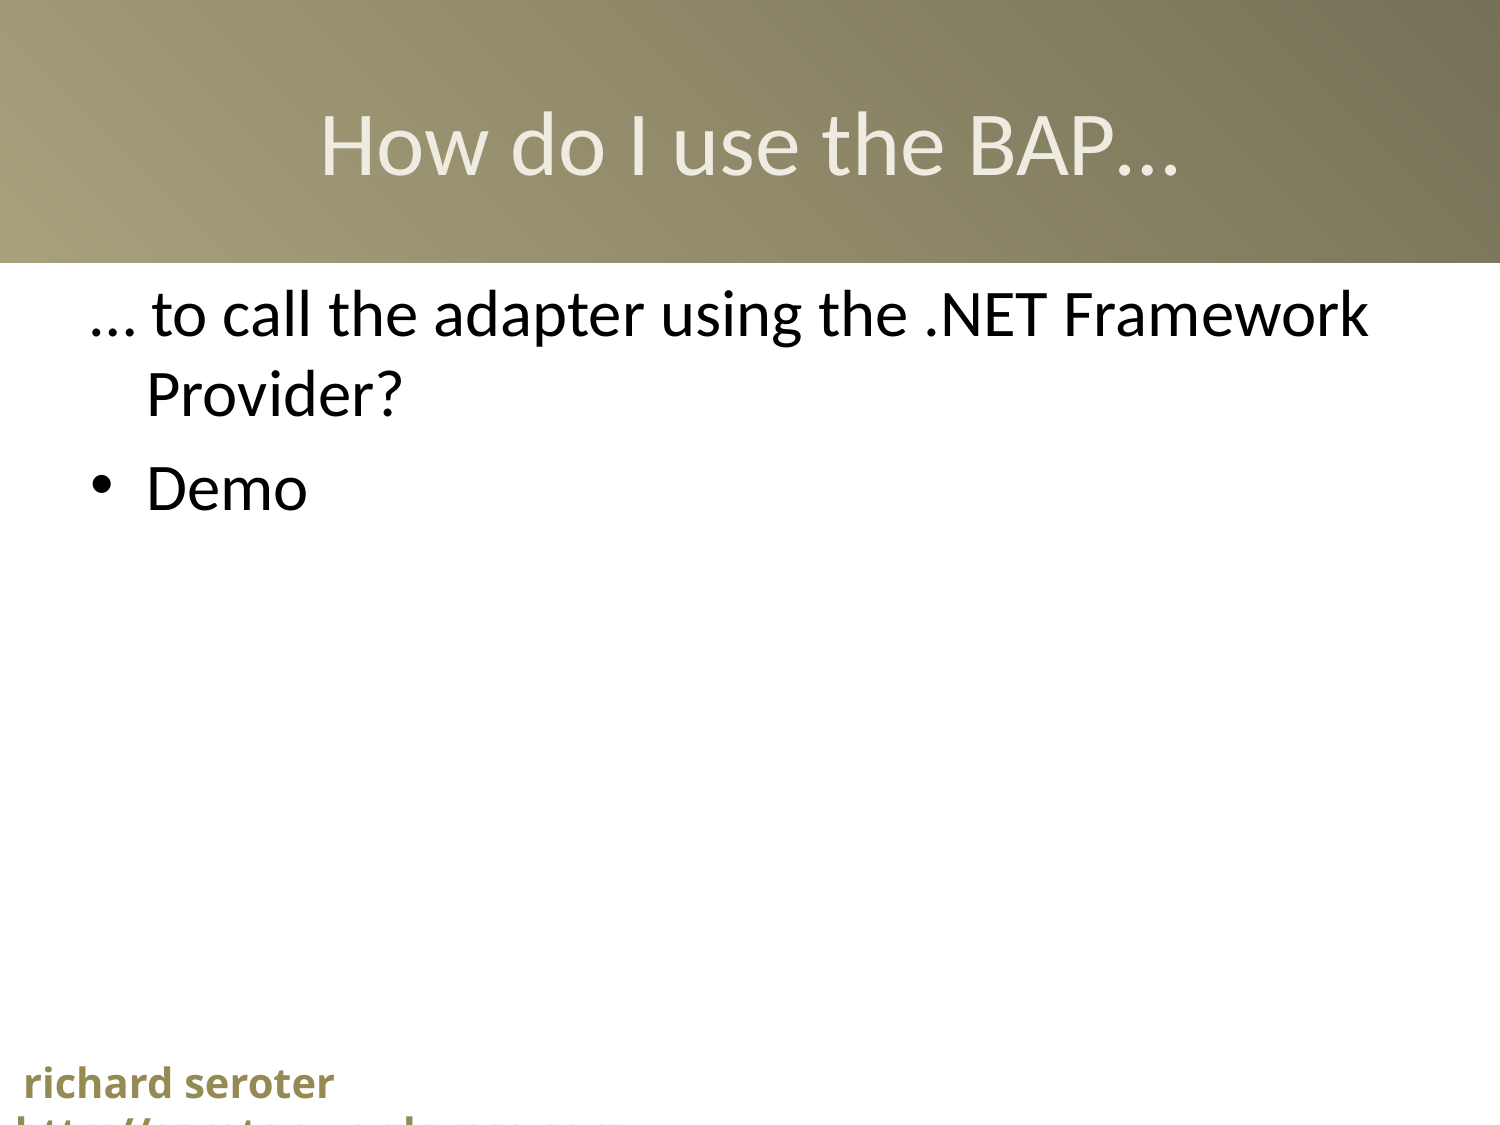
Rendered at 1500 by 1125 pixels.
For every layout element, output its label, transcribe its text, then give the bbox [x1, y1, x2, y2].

text_box richard seroter http://seroter.wordpress.com [0, 1049, 1500, 1125]
list … to call the adapter using the .NET Framework Provider? Demo [75, 262, 1425, 1005]
text_box [0, 0, 1500, 265]
title How do I use the BAP… [75, 45, 1425, 233]
